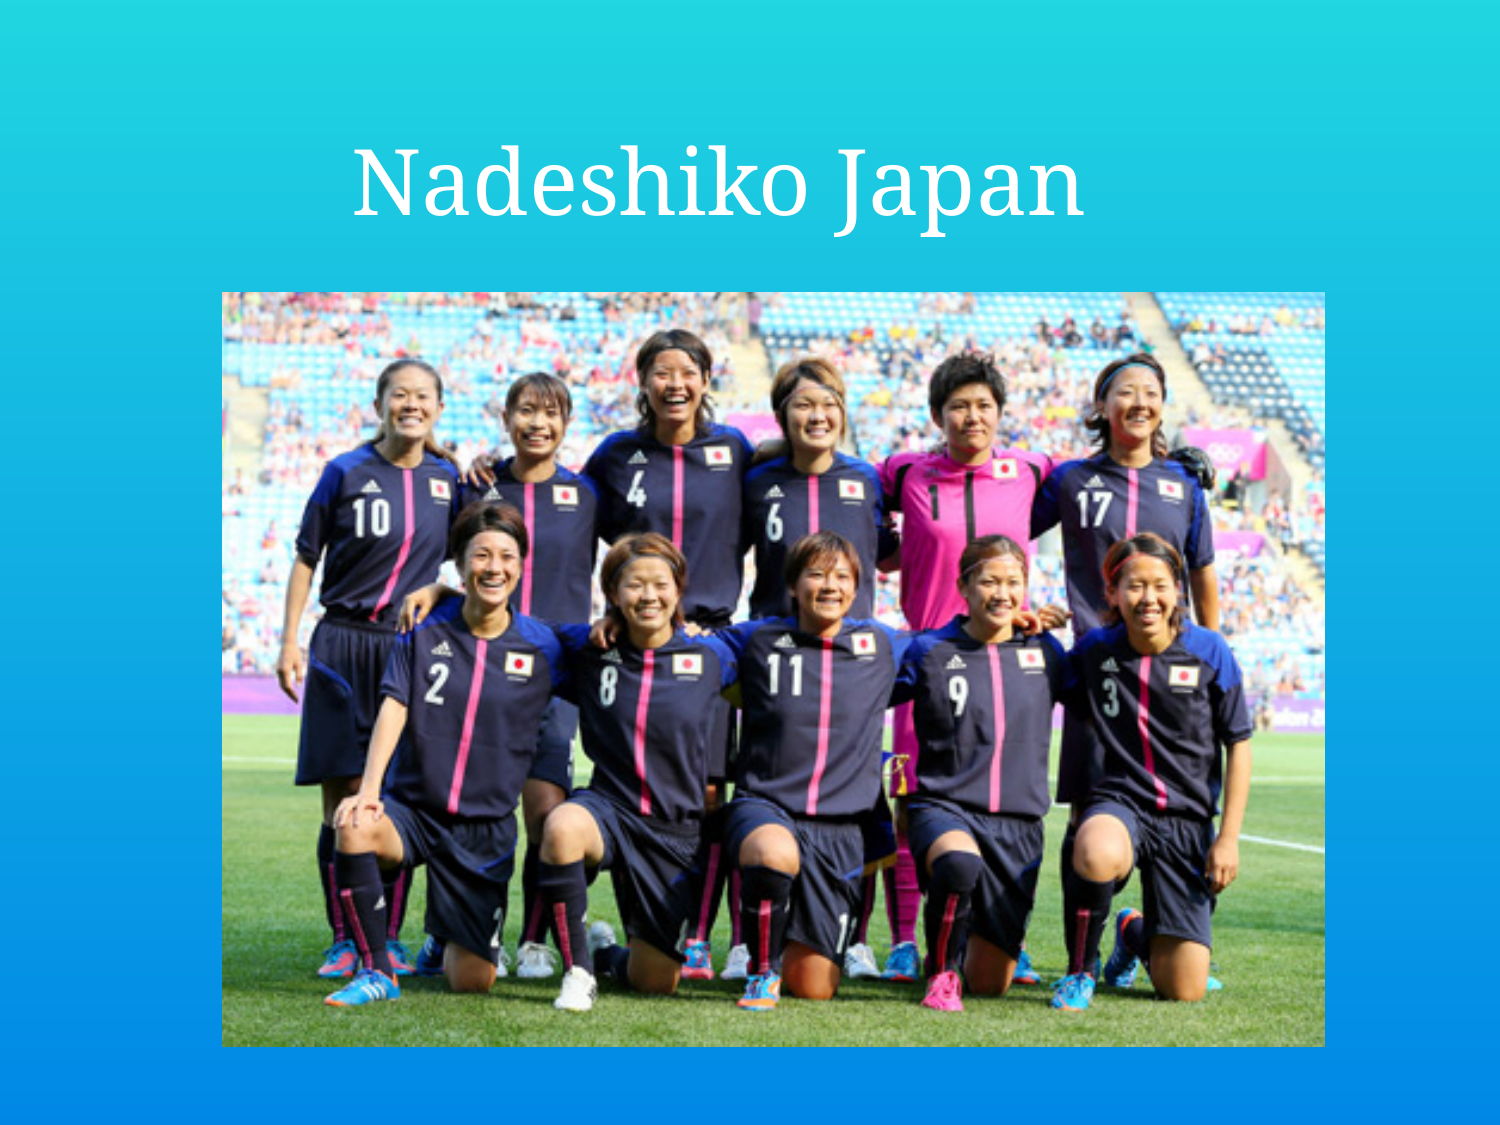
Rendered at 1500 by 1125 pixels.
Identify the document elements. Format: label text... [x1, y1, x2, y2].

title Nadeshiko Japan [82, 58, 1357, 300]
picture [0, 292, 1500, 1047]
picture [217, 891, 221, 902]
